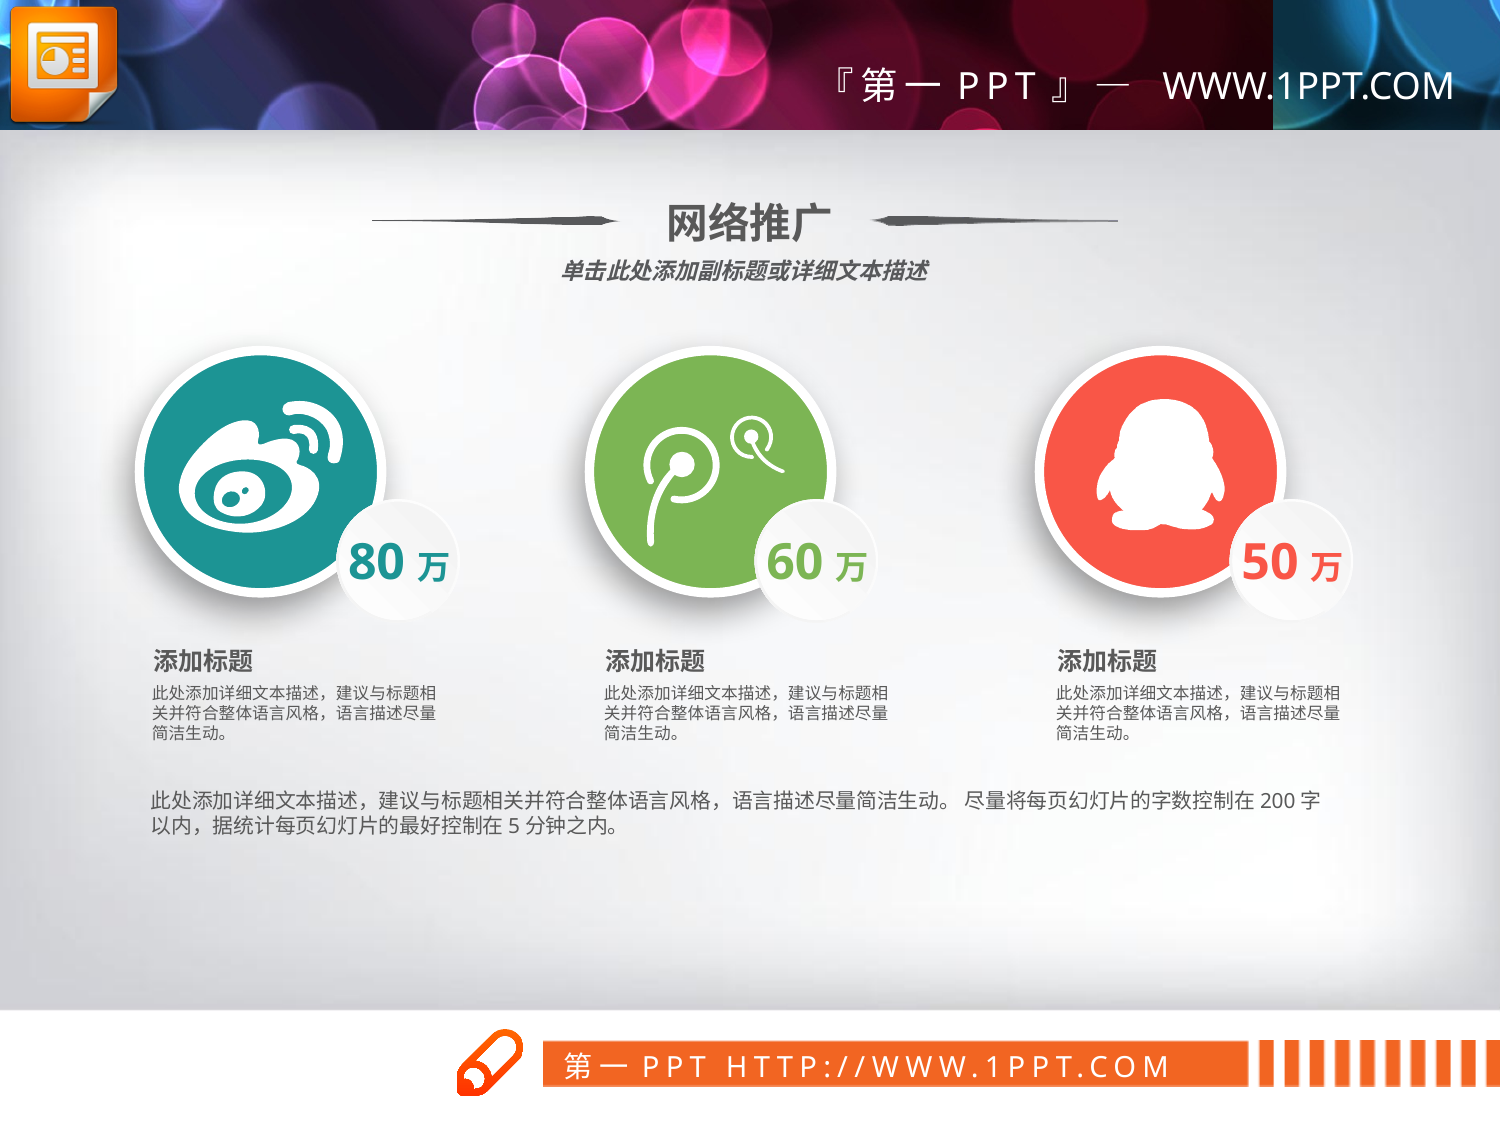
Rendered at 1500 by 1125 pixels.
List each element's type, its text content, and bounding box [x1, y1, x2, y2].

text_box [1227, 498, 1358, 623]
picture [543, 1040, 1500, 1087]
text_box 网络推广 [584, 197, 916, 248]
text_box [139, 350, 382, 594]
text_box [136, 637, 465, 752]
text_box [588, 637, 917, 752]
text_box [589, 350, 832, 594]
picture [0, 0, 1500, 1012]
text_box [1039, 350, 1282, 594]
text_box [334, 498, 465, 623]
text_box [1040, 637, 1369, 752]
text_box 此处添加详细文本描述，建议与标题相关并符合整体语言风格，语言描述尽量简洁生动。 尽量将每页幻灯片的字数控制在200字以内，据统计每页幻灯片的最好控制在5分钟之内。 [135, 780, 1350, 845]
text_box 单击此处添加副标题或详细文本描述 [545, 249, 943, 292]
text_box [752, 498, 883, 623]
